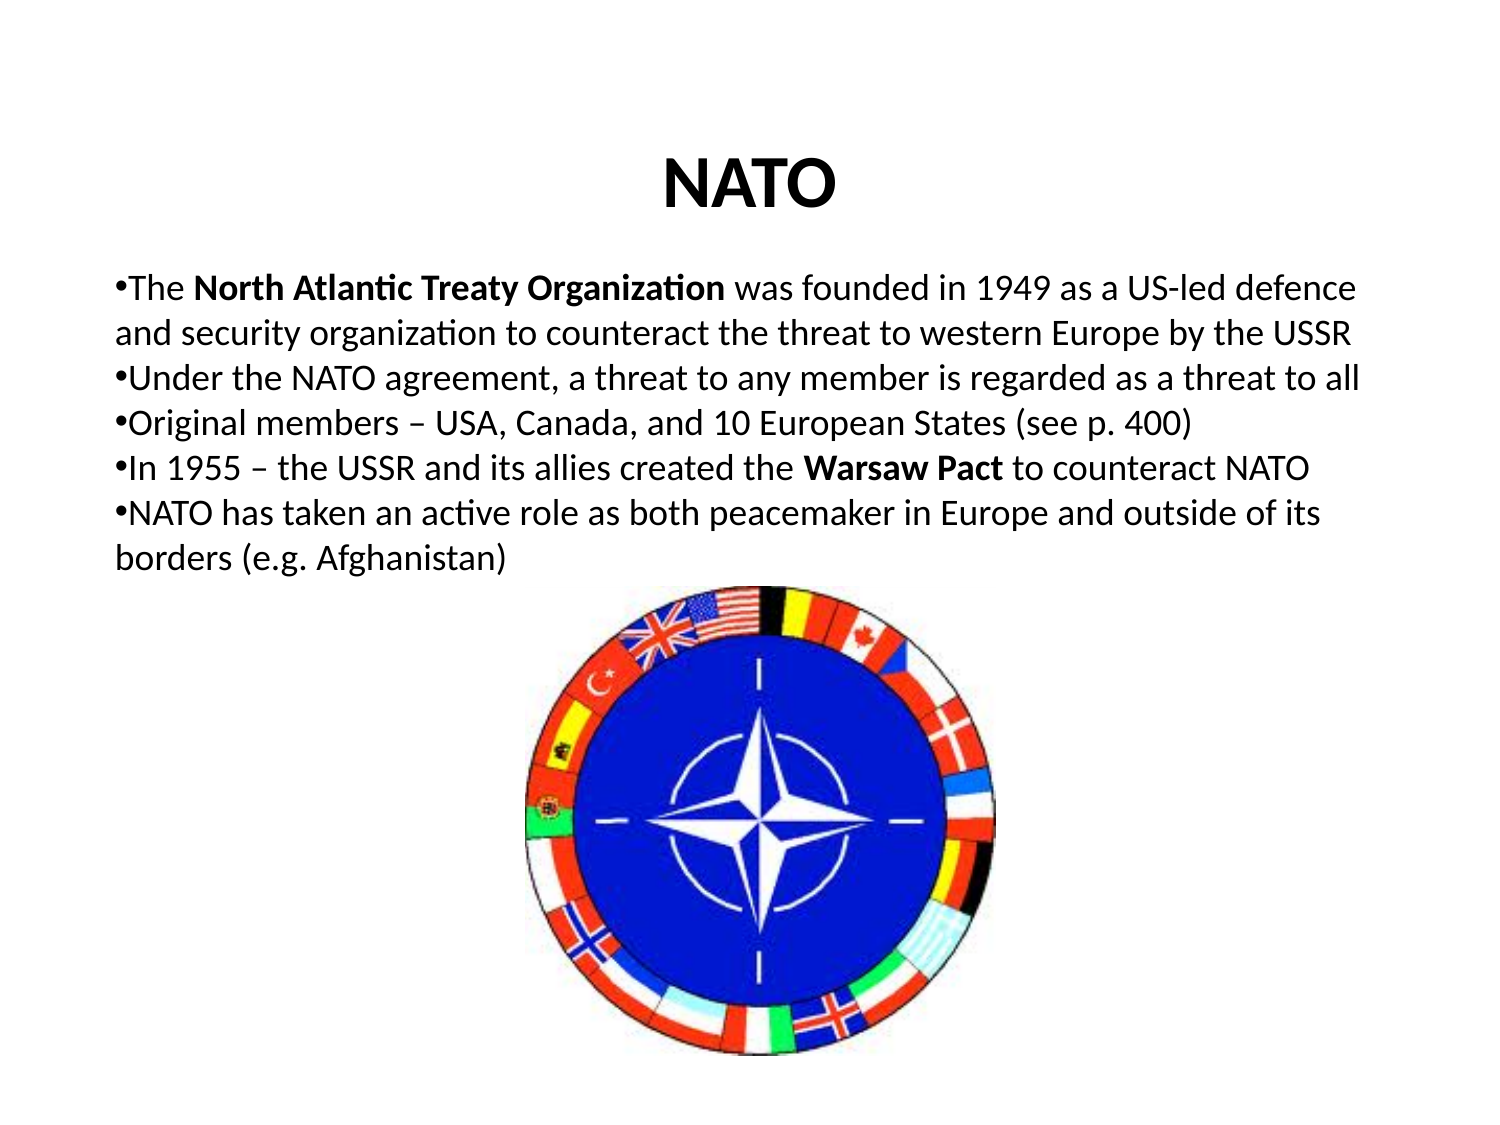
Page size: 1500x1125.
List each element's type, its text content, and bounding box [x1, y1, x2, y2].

picture [525, 585, 996, 1056]
text_box NATO [112, 125, 1388, 231]
text_box The North Atlantic Treaty Organization was founded in 1949 as a US-led defence and security organization to counteract the threat to western Europe by the USSR Under the NATO agreement, a threat to any member is regarded as a threat to all Original members – USA, Canada, and 10 European States (see p. 400) In 1955 – the USSR and its allies created the Warsaw Pact to counteract NATO NATO has taken an active role as both peacemaker in Europe and outside of its borders (e.g. Afghanistan) [100, 255, 1412, 631]
